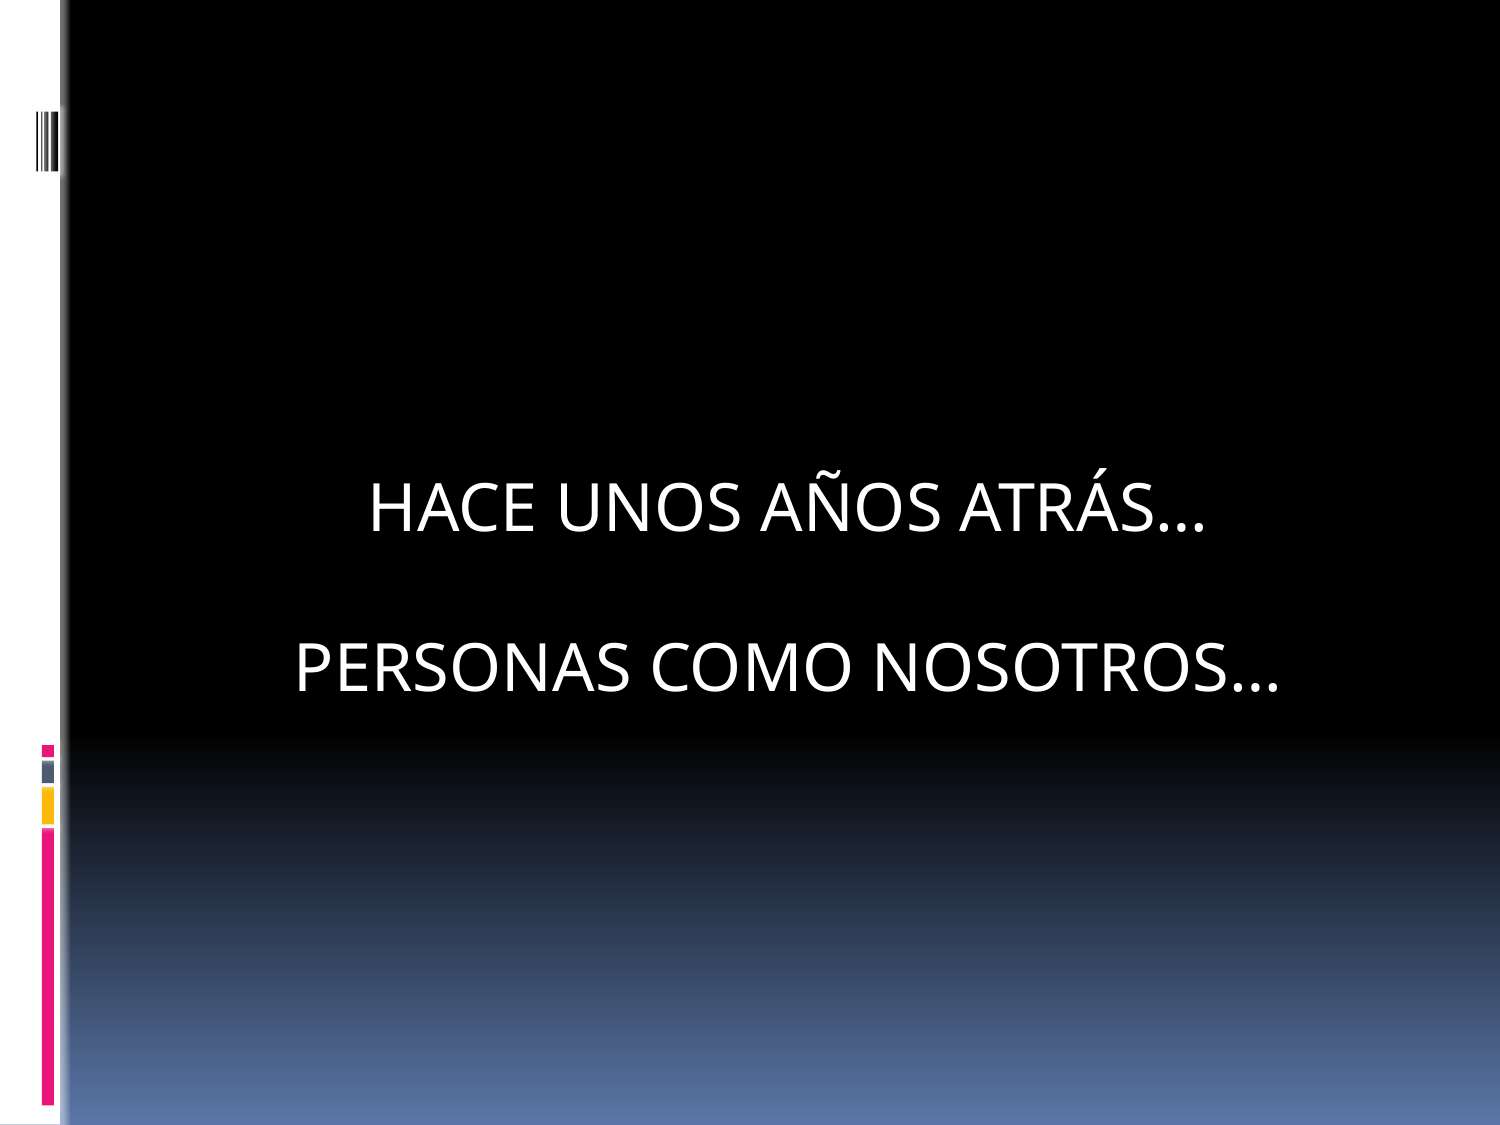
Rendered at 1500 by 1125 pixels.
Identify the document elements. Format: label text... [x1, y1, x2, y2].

subtitle HACE UNOS AÑOS ATRÁS… PERSONAS COMO NOSOTROS… [150, 290, 1425, 713]
